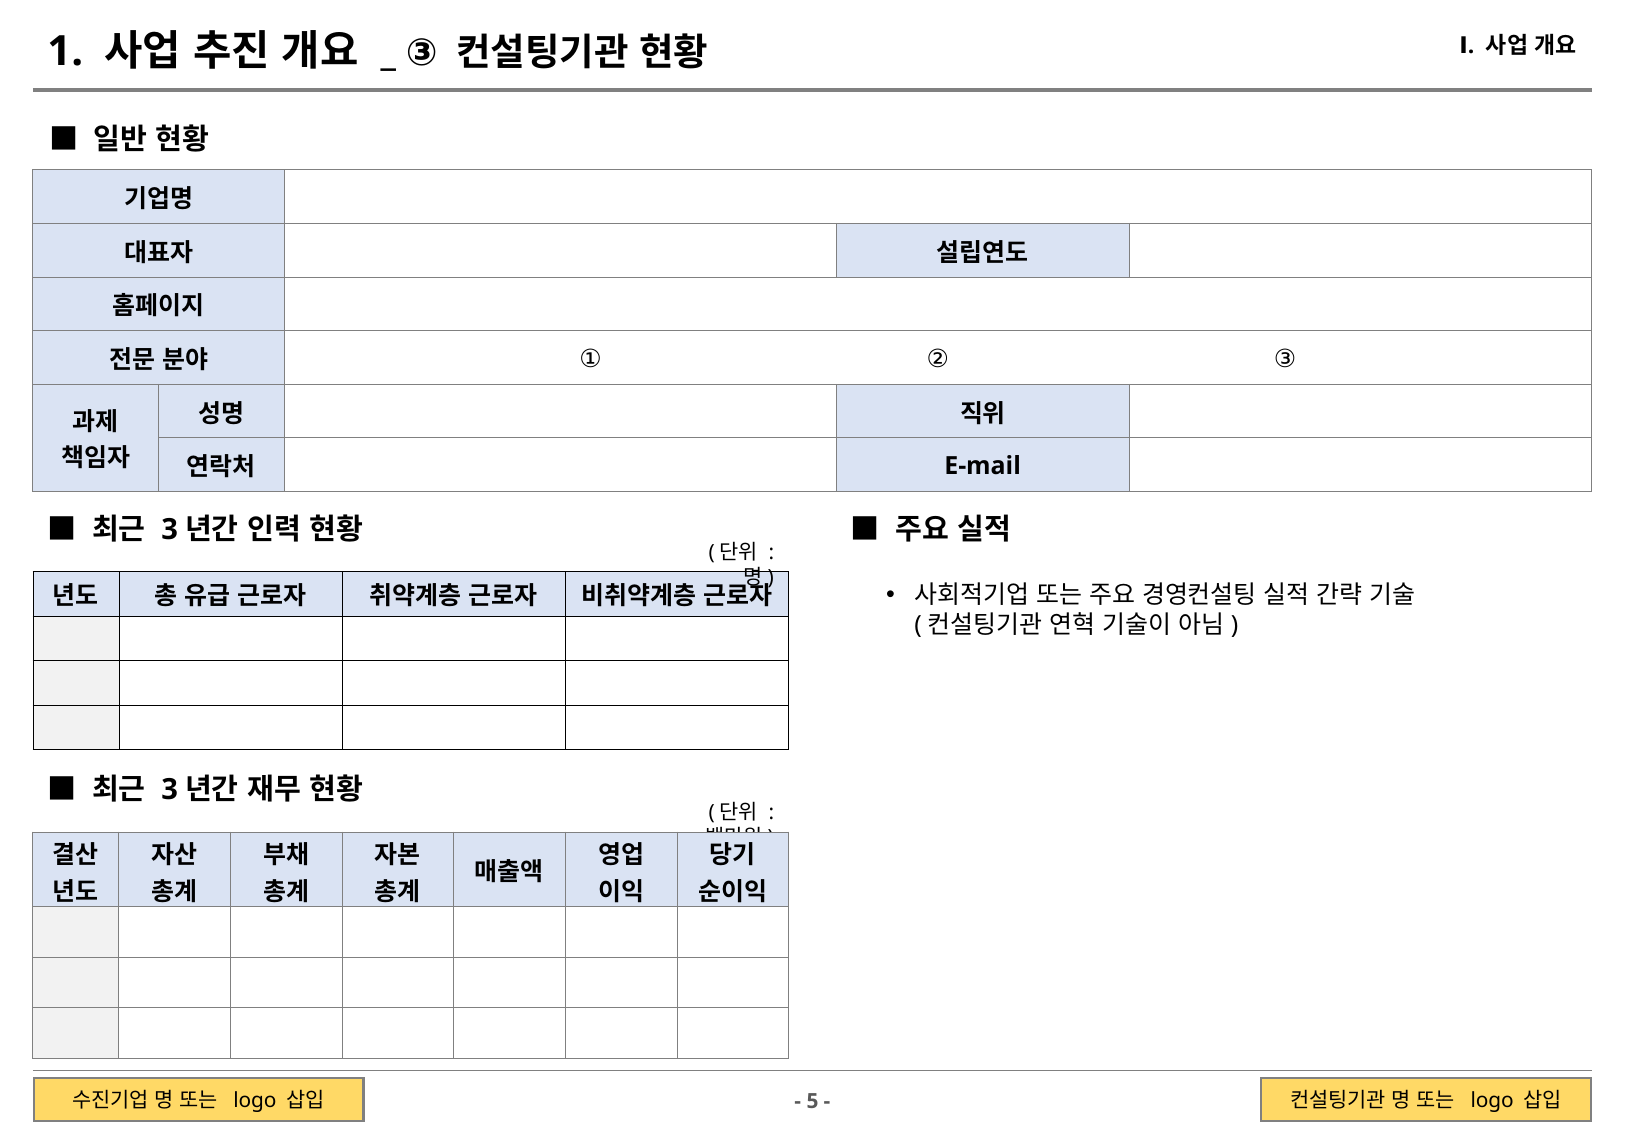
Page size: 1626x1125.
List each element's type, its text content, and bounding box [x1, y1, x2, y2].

table_header 부채 총계 [231, 833, 342, 906]
table_cell 성명 [159, 385, 284, 437]
table_header 자본 총계 [343, 833, 453, 906]
table_cell [566, 661, 788, 705]
table_header [285, 170, 1591, 223]
table_cell [120, 617, 342, 660]
table_cell [285, 278, 1591, 330]
table_cell [566, 617, 788, 660]
table_cell [231, 1008, 342, 1058]
text_box ■ 주요 실적 [836, 503, 1297, 554]
table_cell [454, 1008, 565, 1058]
table_cell ① ② ③ [285, 331, 1591, 384]
table_cell [33, 1008, 118, 1058]
table_cell [119, 907, 230, 957]
table_cell [34, 661, 119, 705]
table_cell [285, 385, 836, 437]
table_cell [119, 958, 230, 1007]
table_cell [566, 1008, 677, 1058]
table_cell [343, 706, 565, 749]
table_cell [285, 438, 836, 491]
table_header 자산 총계 [119, 833, 230, 906]
table_cell [678, 1008, 788, 1058]
text_box (단위 : 백만원) [635, 791, 789, 832]
text_box (단위 : 명) [670, 531, 789, 597]
table_cell [33, 907, 118, 957]
table_cell [119, 1008, 230, 1058]
table_cell 설립연도 [837, 224, 1129, 277]
text_box Ⅰ. 사업 개요 [1308, 23, 1593, 66]
table_cell [343, 1008, 453, 1058]
table_cell [1130, 385, 1591, 437]
table_cell [566, 958, 677, 1007]
table_cell [678, 958, 788, 1007]
table_cell [343, 958, 453, 1007]
table_cell [454, 958, 565, 1007]
table_cell 대표자 [33, 224, 284, 277]
table_header 총 유급 근로자 [120, 572, 342, 616]
table_cell 전문 분야 [33, 331, 284, 384]
table_cell [285, 224, 836, 277]
table_header 비취약계층 근로자 [566, 572, 788, 616]
table_cell [343, 617, 565, 660]
text_box ■ 일반 현황 [34, 113, 496, 163]
table_header 영업 이익 [566, 833, 677, 906]
table_header 취약계층 근로자 [343, 572, 565, 616]
table_cell [1130, 224, 1591, 277]
table_cell [566, 907, 677, 957]
table_header 년도 [34, 572, 119, 616]
table_cell 연락처 [159, 438, 284, 491]
table_cell [231, 907, 342, 957]
table_cell 과제 책임자 [33, 385, 158, 491]
table_cell [1130, 438, 1591, 491]
table_cell E-mail [837, 438, 1129, 491]
table_cell [120, 661, 342, 705]
table_cell [454, 907, 565, 957]
table_cell [34, 617, 119, 660]
text_box 1. 사업 추진 개요 _ ③ 컨설팅기관 현황 [32, 16, 1061, 81]
table_cell [566, 706, 788, 749]
table_cell [33, 958, 118, 1007]
text_box ■ 최근 3년간 재무 현황 [32, 763, 494, 813]
text_box ■ 최근 3년간 인력 현황 [32, 503, 494, 554]
table_cell [120, 706, 342, 749]
table_cell 홈페이지 [33, 278, 284, 330]
table_header 기업명 [33, 170, 284, 223]
table_cell [231, 958, 342, 1007]
table_cell 직위 [837, 385, 1129, 437]
table_header 결산년도 [33, 833, 118, 906]
table_header 매출액 [454, 833, 565, 906]
table_header 당기 순이익 [678, 833, 788, 906]
table_cell [343, 661, 565, 705]
table_cell [34, 706, 119, 749]
table_cell [678, 907, 788, 957]
table_cell [343, 907, 453, 957]
text_box 사회적기업 또는 주요 경영컨설팅 실적 간략 기술 (컨설팅기관 연혁 기술이 아님) [871, 571, 1581, 646]
